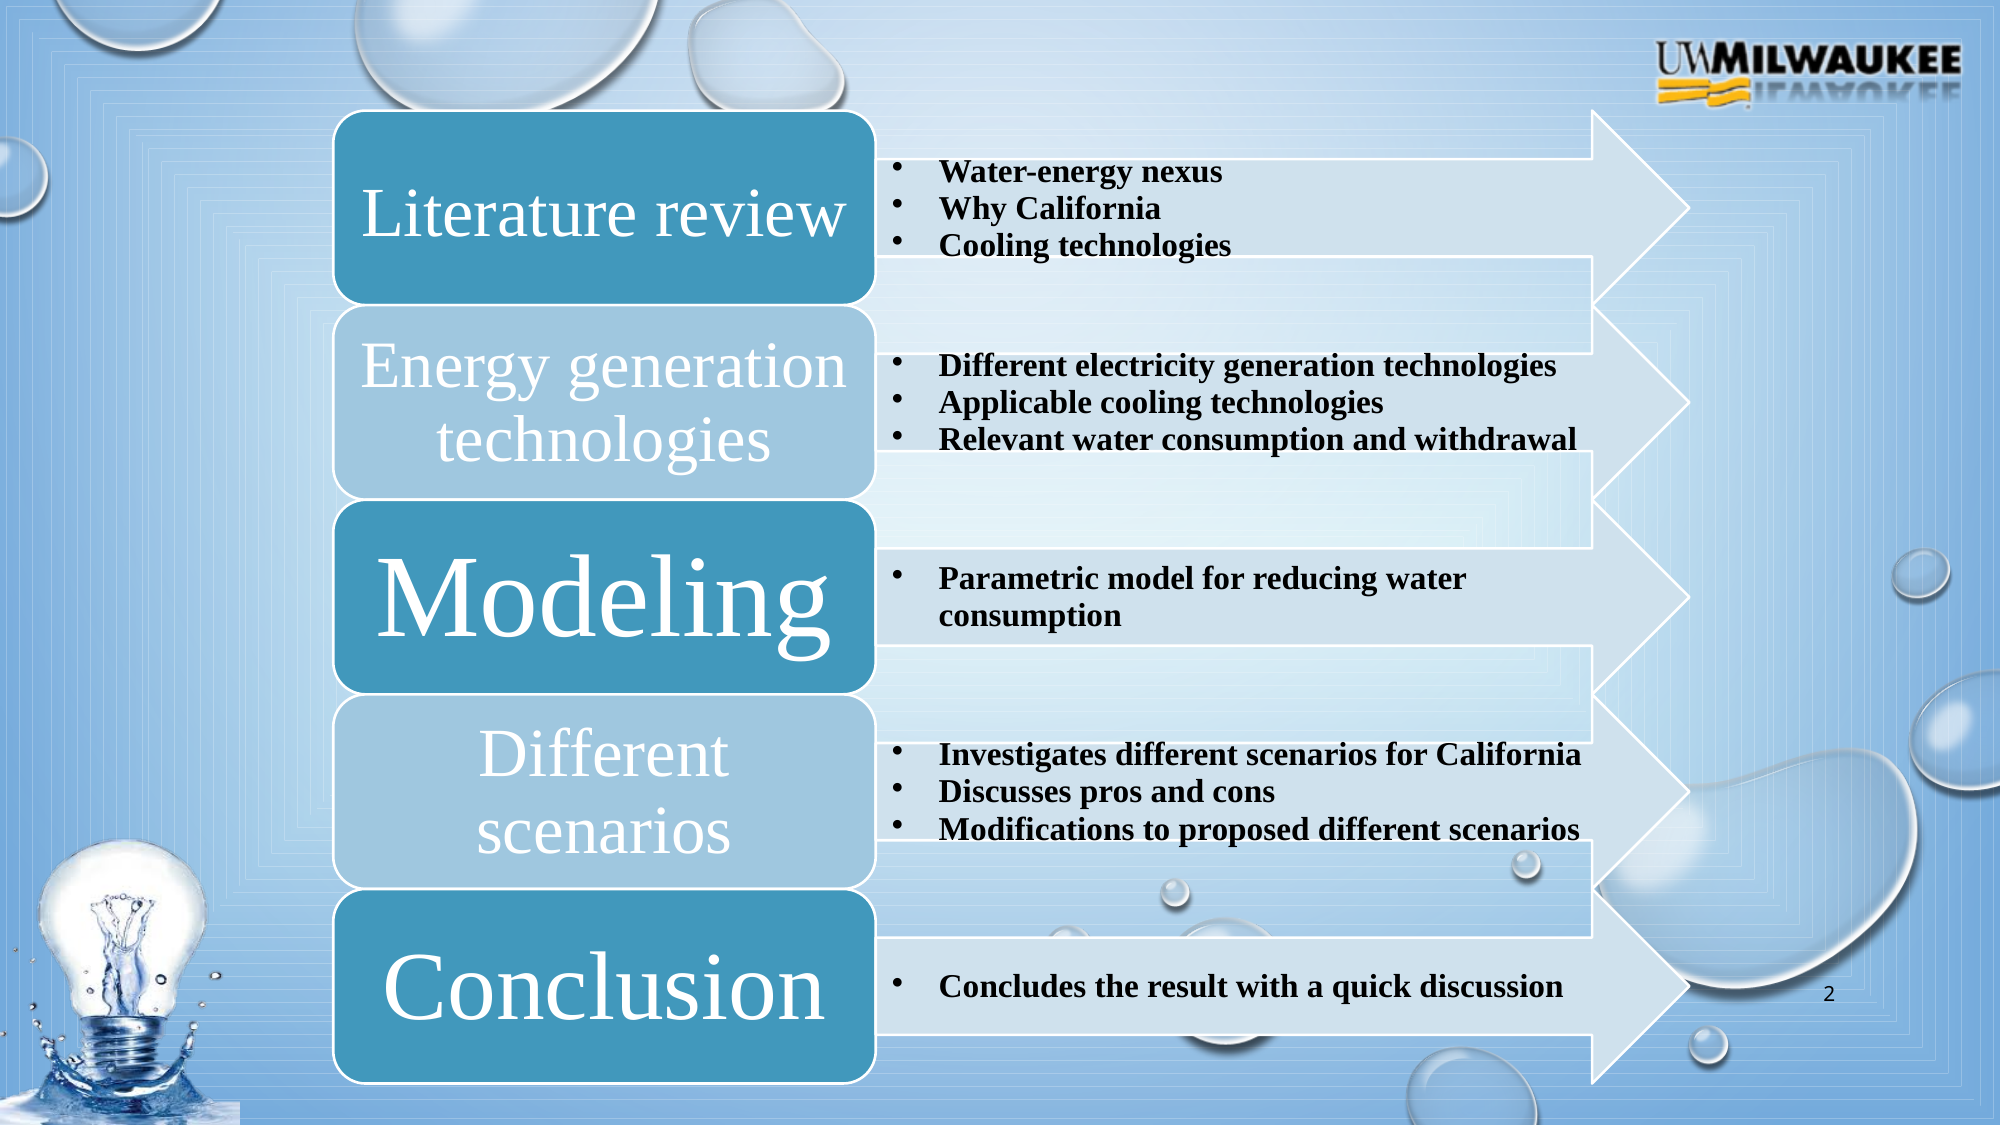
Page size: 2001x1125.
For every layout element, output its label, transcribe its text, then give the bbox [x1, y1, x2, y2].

slide_number 2 [1724, 965, 1851, 1025]
picture [0, 0, 2000, 1125]
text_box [332, 110, 1690, 1084]
